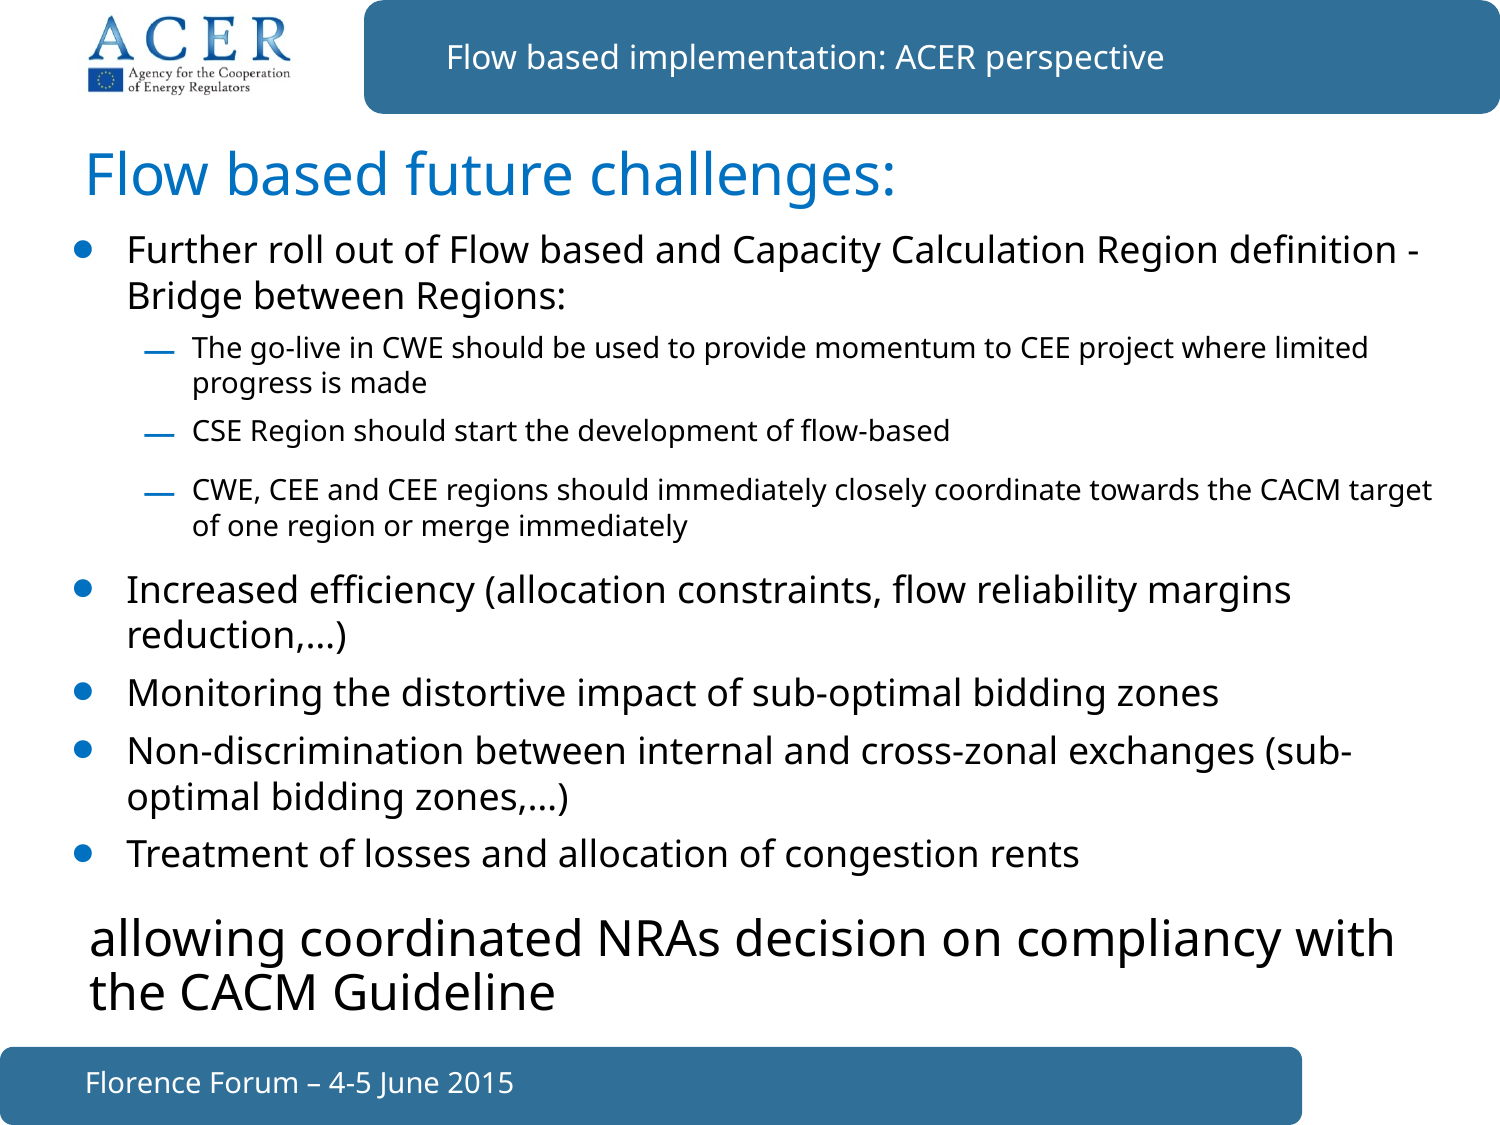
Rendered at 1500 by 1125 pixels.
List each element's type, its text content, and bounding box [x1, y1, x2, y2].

title Flow based future challenges: [69, 136, 1389, 225]
text_box Florence Forum – 4-5 June 2015 [70, 1056, 962, 1117]
picture [67, 0, 308, 110]
text_box allowing coordinated NRAs decision on compliancy with the CACM Guideline [75, 905, 1471, 1012]
text_box Flow based implementation: ACER perspective [431, 28, 1323, 89]
list Further roll out of Flow based and Capacity Calculation Region definition - Bridge between Regions: The go-live in CWE should be used to provide momentum to CEE project where limited progress is made CSE Region should start the development of flow-based CWE, CEE and CEE regions should immediately closely coordinate towards the CACM target of one region or merge immediately Increased efficiency (allocation constraints, flow reliability margins reduction,…) Monitoring the distortive impact of sub-optimal bidding zones Non-discrimination between internal and cross-zonal exchanges (sub-optimal bidding zones,…) Treatment of losses and allocation of congestion rents [69, 225, 1466, 907]
